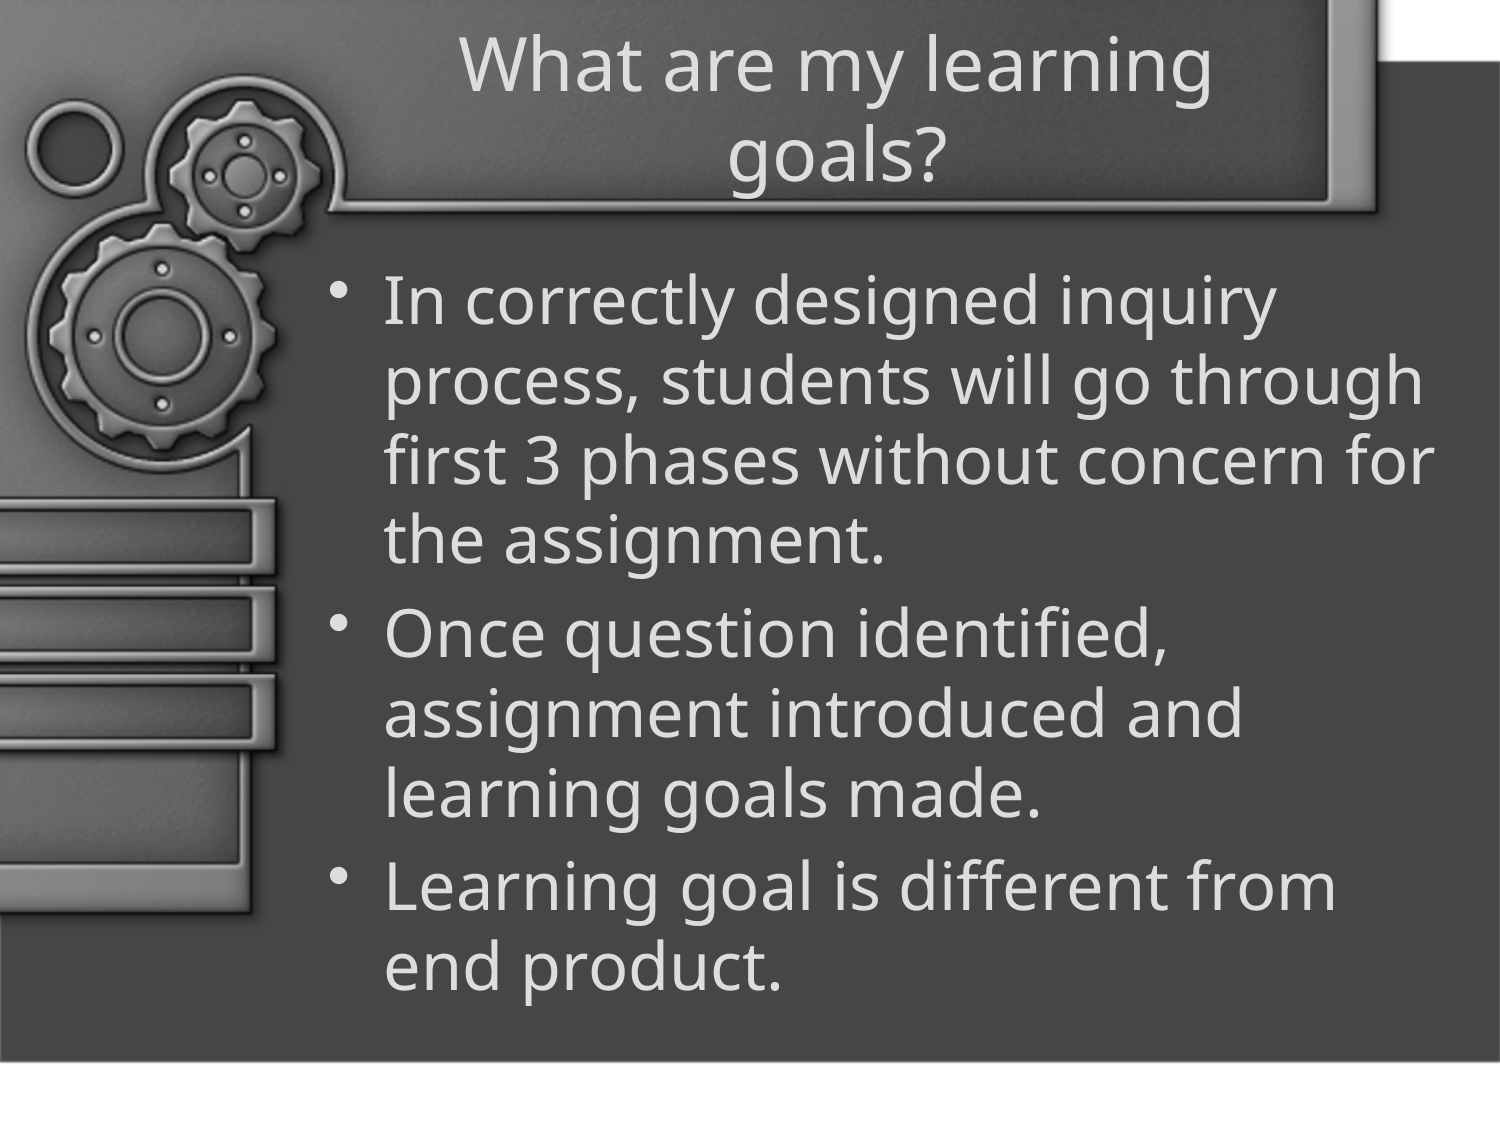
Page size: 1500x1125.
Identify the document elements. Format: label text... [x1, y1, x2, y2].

picture [0, 0, 1500, 1125]
title What are my learning goals? [362, 0, 1313, 213]
list In correctly designed inquiry process, students will go through first 3 phases without concern for the assignment. Once question identified, assignment introduced and learning goals made. Learning goal is different from end product. [312, 249, 1463, 1000]
